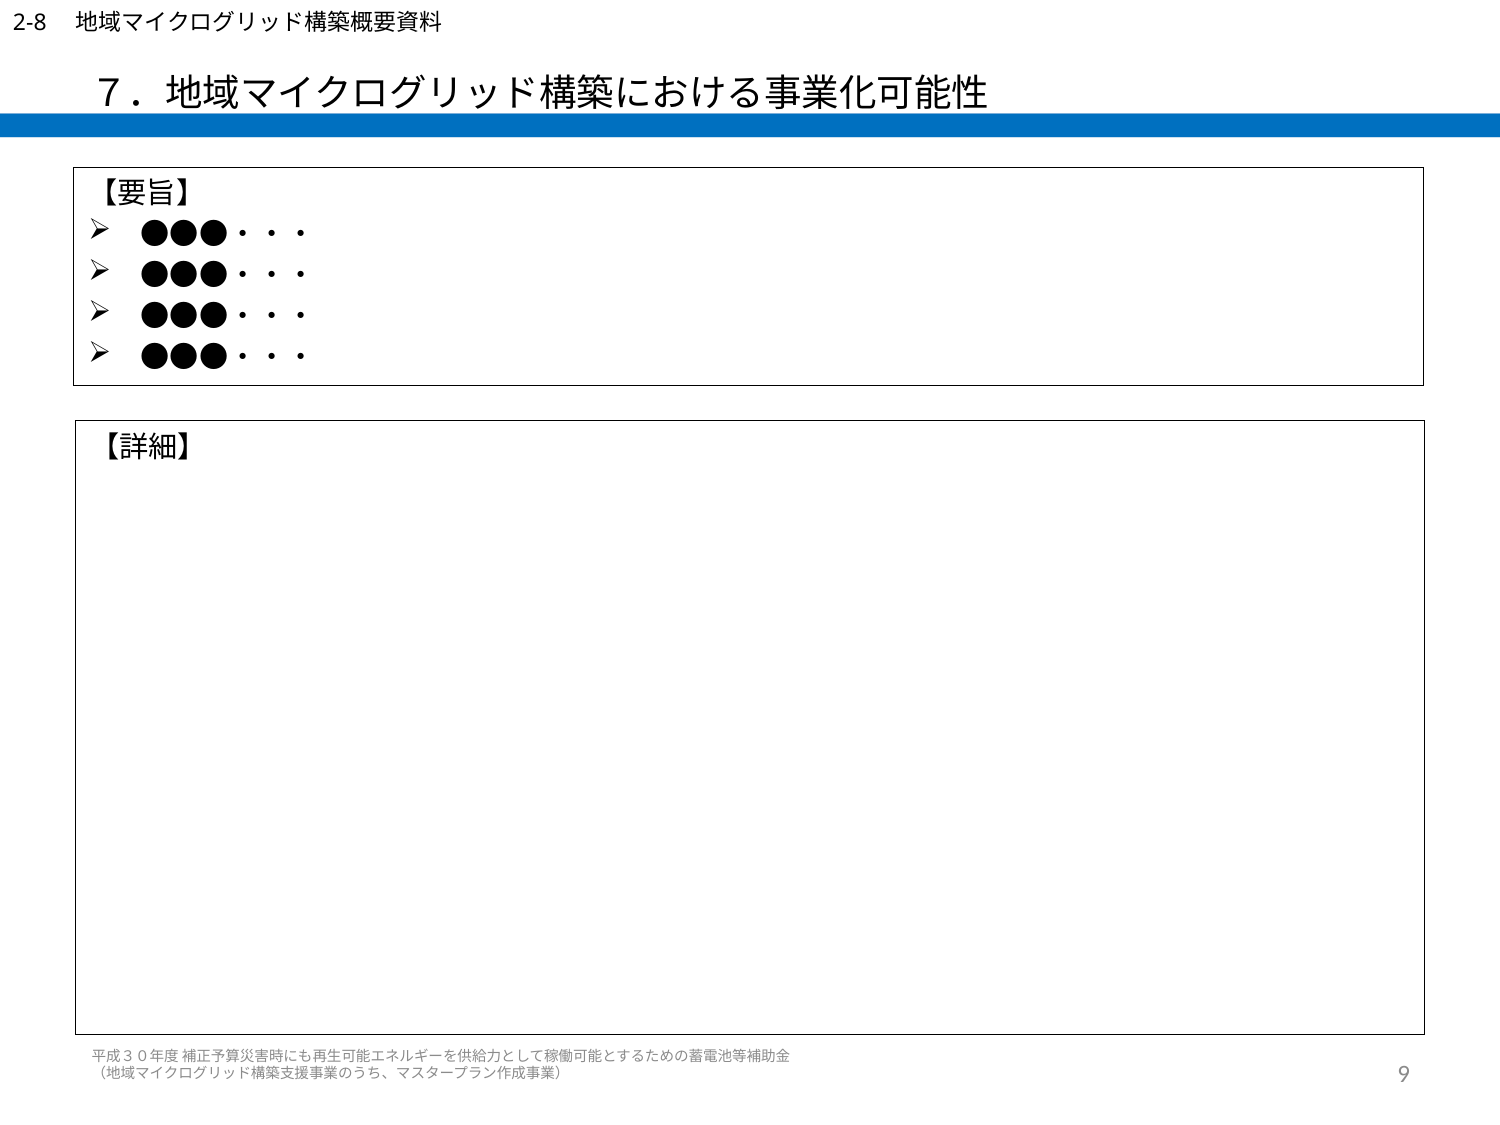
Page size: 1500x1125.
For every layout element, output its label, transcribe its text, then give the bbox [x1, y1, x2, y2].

text_box 平成３０年度 補正予算災害時にも再生可能エネルギーを供給力として稼働可能とするための蓄電池等補助金 （地域マイクログリッド構築支援事業のうち、マスタープラン作成事業） [76, 1042, 988, 1103]
list 【要旨】 ●●●・・・ ●●●・・・ ●●●・・・ ●●●・・・ [73, 167, 1424, 386]
slide_number 9 [1074, 1042, 1425, 1103]
list 【詳細】 [75, 420, 1425, 1035]
text_box 2-8 地域マイクログリッド構築概要資料 [0, 0, 467, 61]
text_box [0, 113, 1500, 138]
title ７．地域マイクログリッド構築における事業化可能性 [75, 45, 1425, 113]
